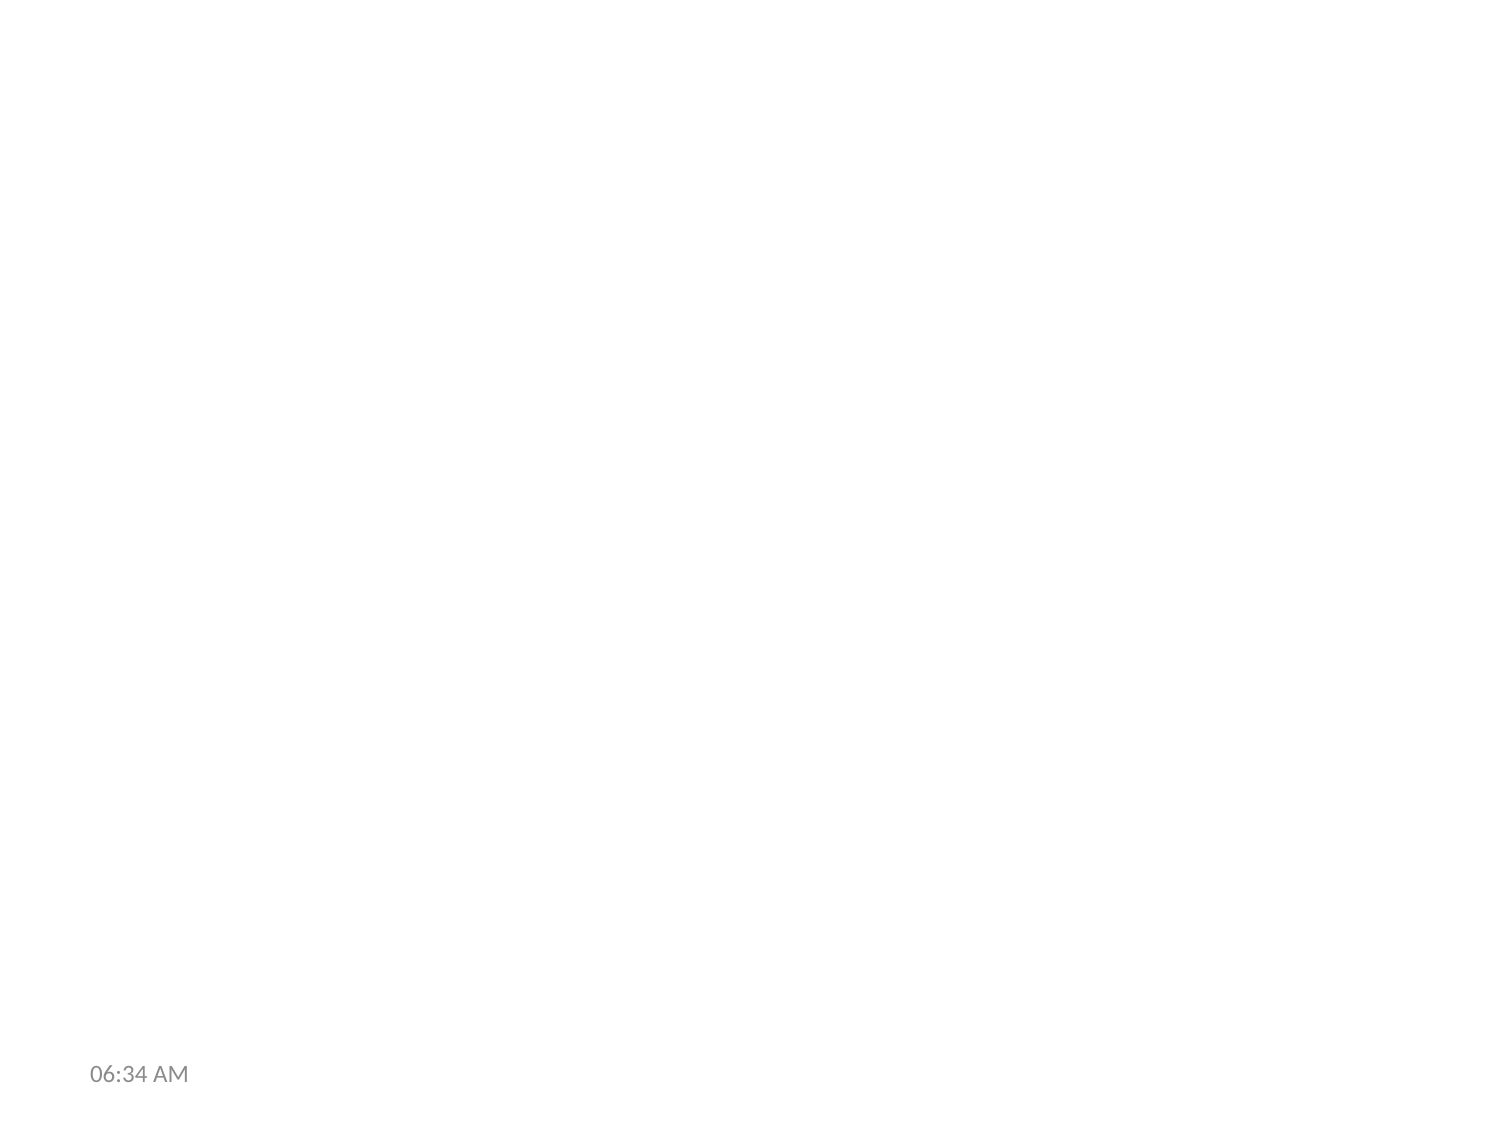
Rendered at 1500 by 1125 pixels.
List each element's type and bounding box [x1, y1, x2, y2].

slide_number [75, 1042, 425, 1103]
